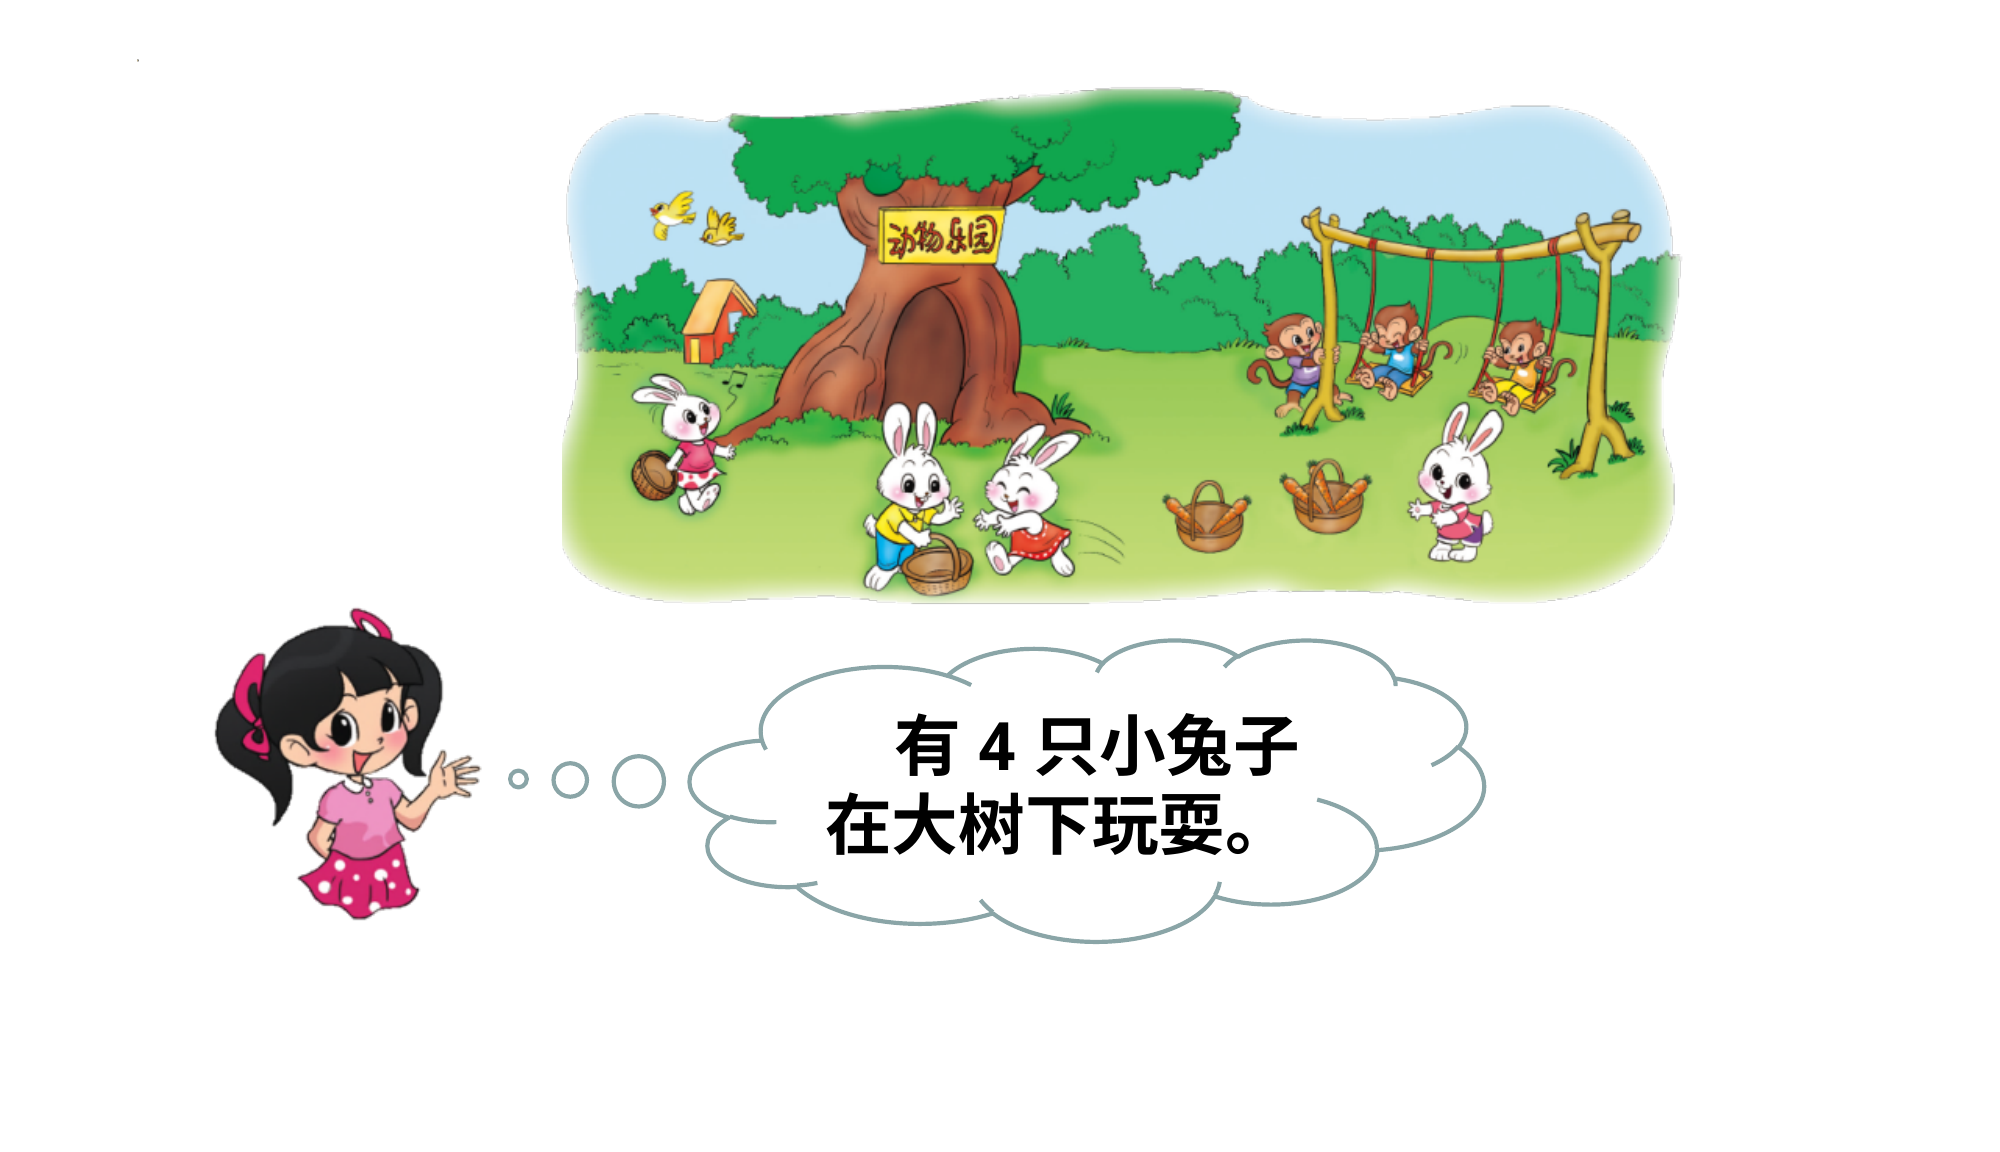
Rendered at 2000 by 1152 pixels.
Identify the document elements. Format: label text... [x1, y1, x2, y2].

text_box 有4只小兔子在大树下玩耍。 [687, 638, 1487, 945]
text_box 有4只小兔子在大树下玩耍。 [551, 761, 590, 799]
picture [561, 75, 1691, 615]
text_box 有4只小兔子在大树下玩耍。 [611, 754, 667, 809]
text_box 有4只小兔子在大树下玩耍。 [508, 768, 529, 790]
picture [181, 587, 494, 940]
